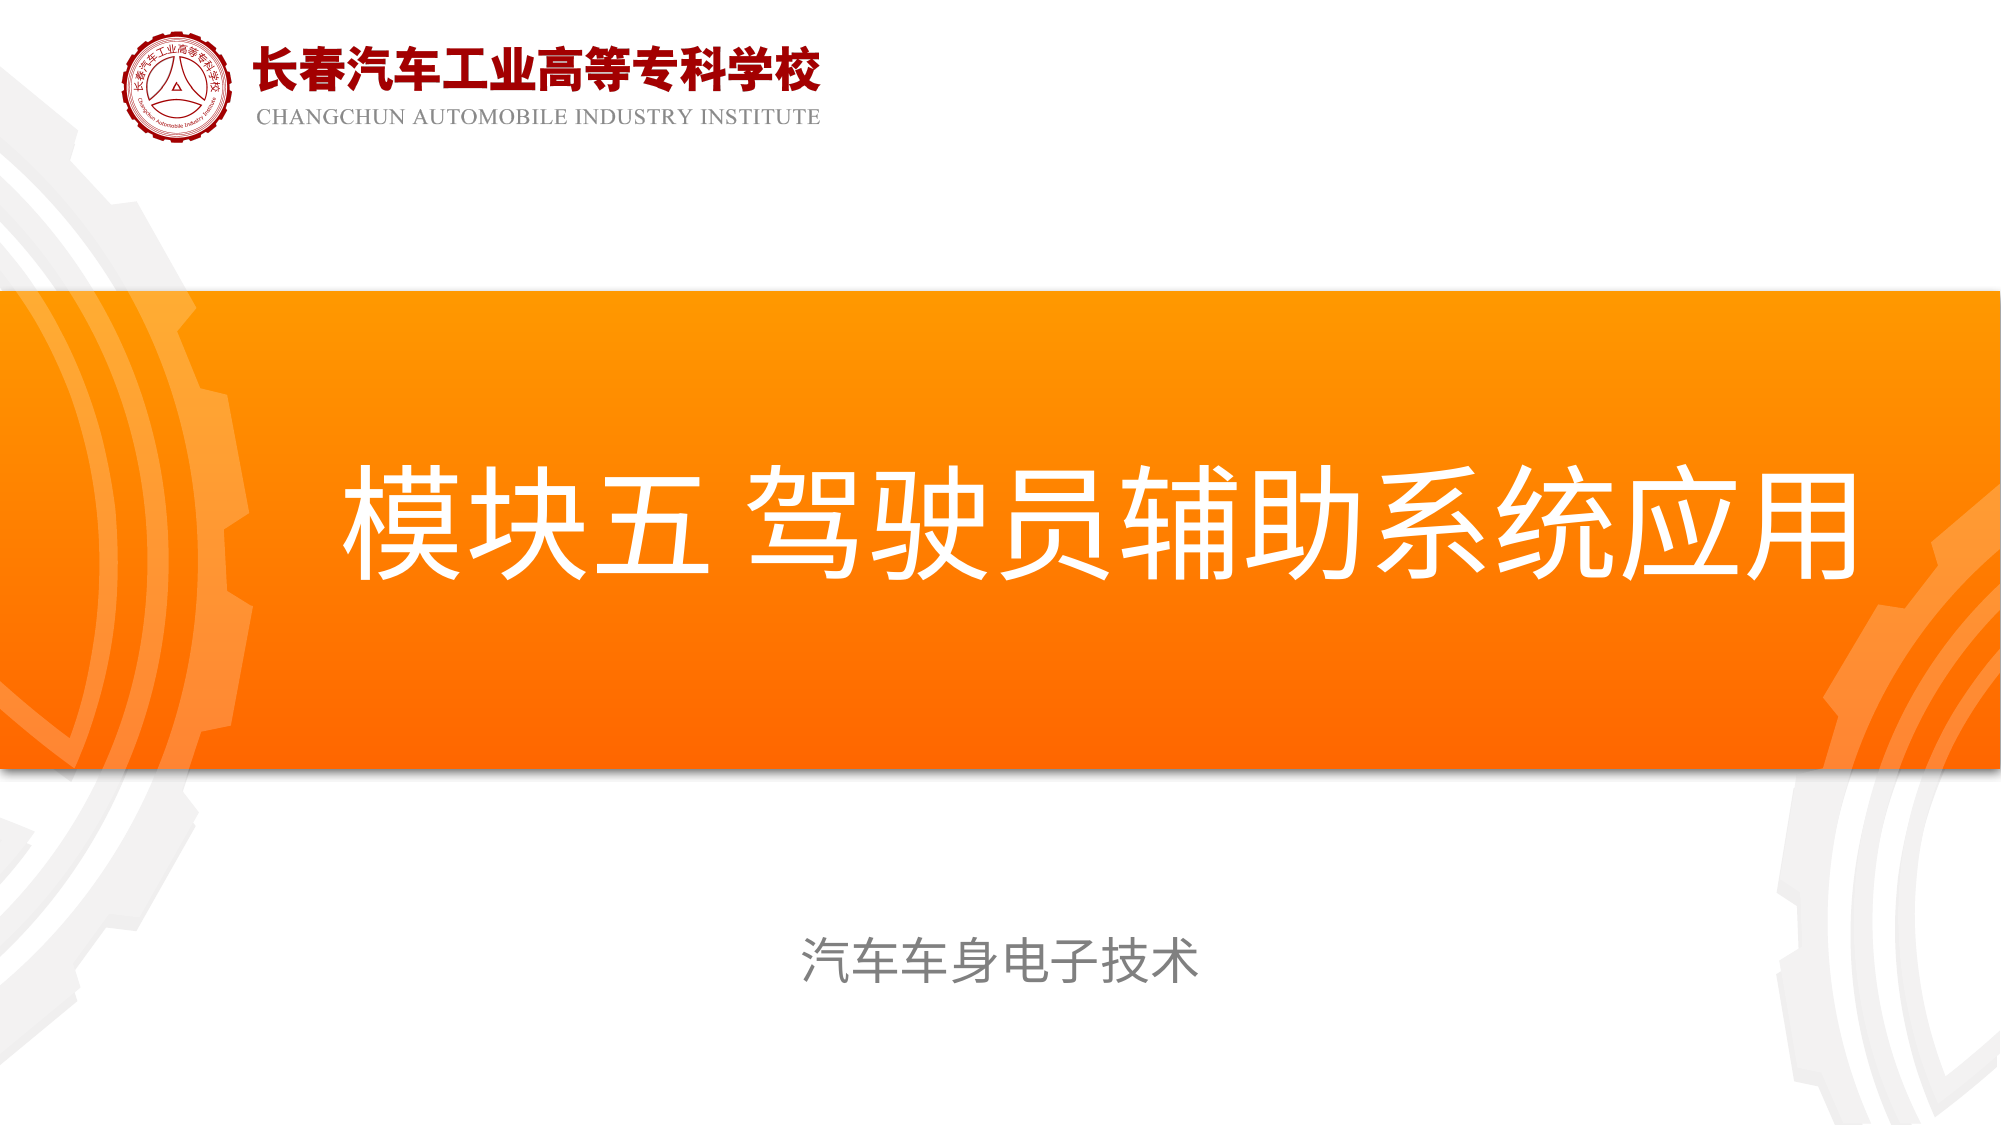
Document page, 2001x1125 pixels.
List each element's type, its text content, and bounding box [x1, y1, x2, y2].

picture [121, 31, 821, 143]
subtitle 汽车车身电子技术 [314, 887, 1686, 1033]
title 模块五 驾驶员辅助系统应用 [314, 339, 1894, 720]
